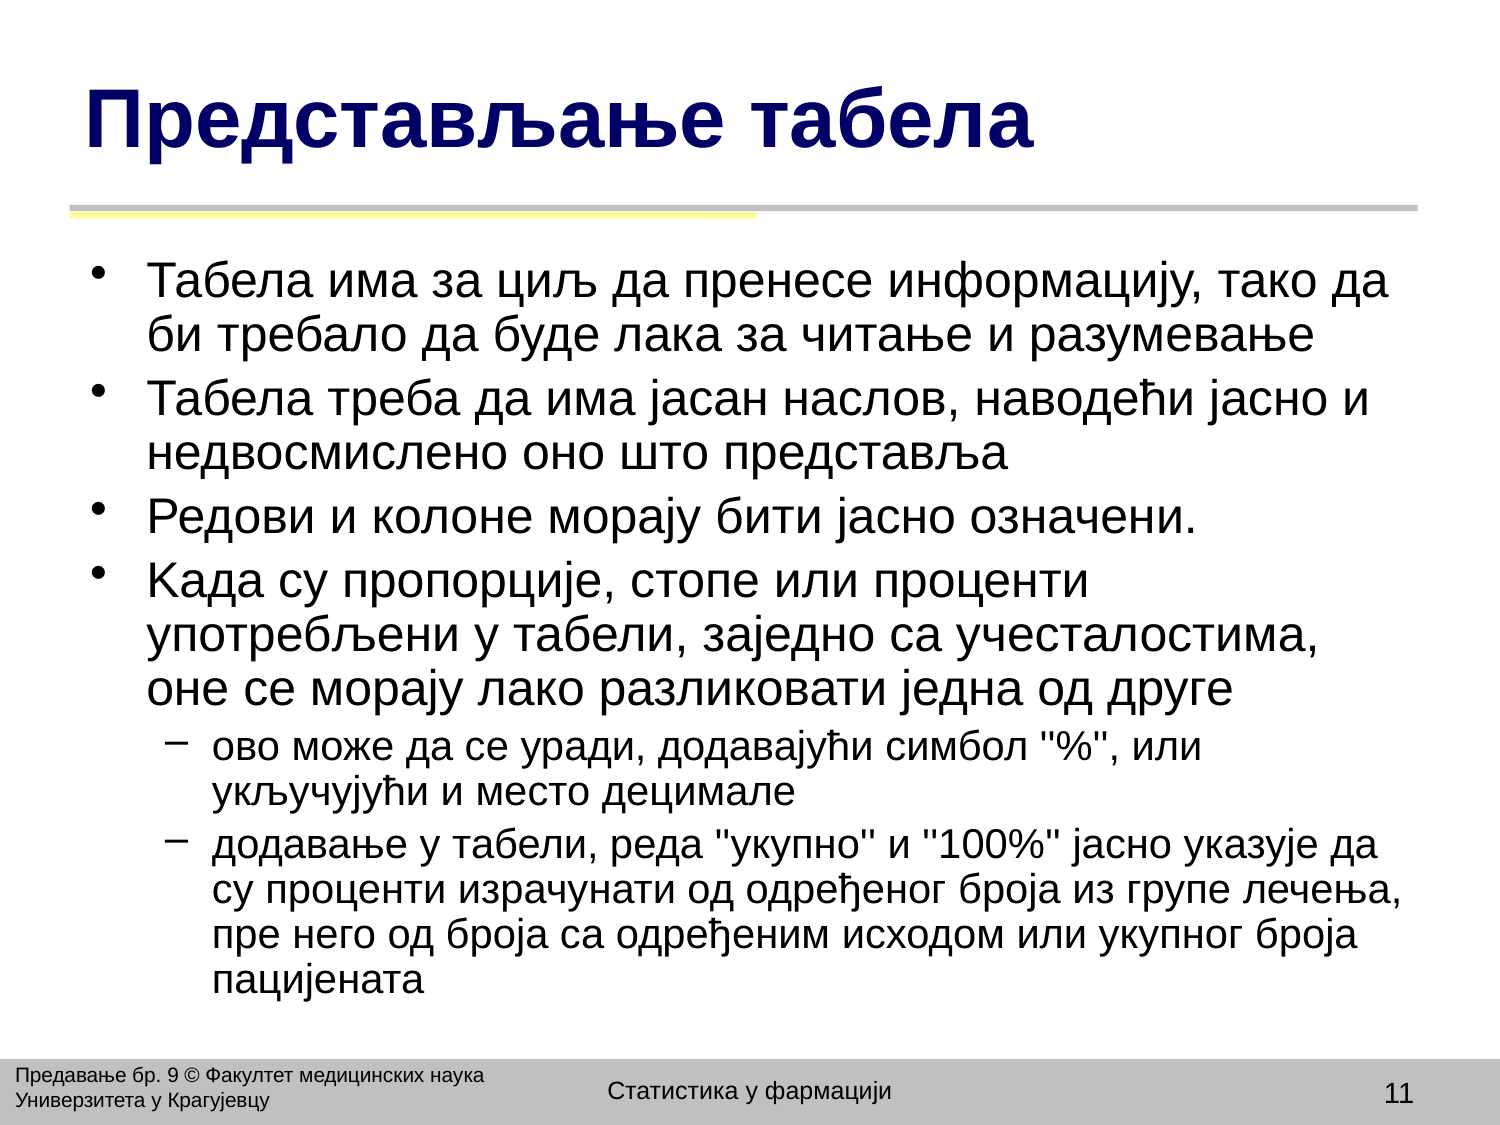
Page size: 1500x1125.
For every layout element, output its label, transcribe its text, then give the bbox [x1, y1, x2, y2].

slide_number Предавање бр. 9 © Факултет медицинских наука Универзитета у Крагујевцу [0, 1053, 609, 1108]
slide_number 11 [1079, 1066, 1430, 1125]
title Представљање табела [69, 19, 1426, 208]
list Табела има за циљ да пренесе информацију, тако да би требало да буде лака за читање и разумевање Табела треба да има јасан наслов, наводећи јасно и недвосмислено оно што представља Редови и колоне морају бити јасно означени. Kада су пропорције, стопе или проценти употребљени у табели, заједно са учесталостима, оне се морају лако разликовати једна од друге ово може да се уради, додавајући симбол ''%'', или укључујући и место децимале додавање у табели, реда ''укупно'' и ''100%'' јасно указује да су проценти израчунати од одређеног броја из групе лечења, пре него од броја са одређеним исходом или укупног броја пацијената [74, 246, 1426, 1023]
footer Статистика у фармацији [512, 1066, 988, 1125]
